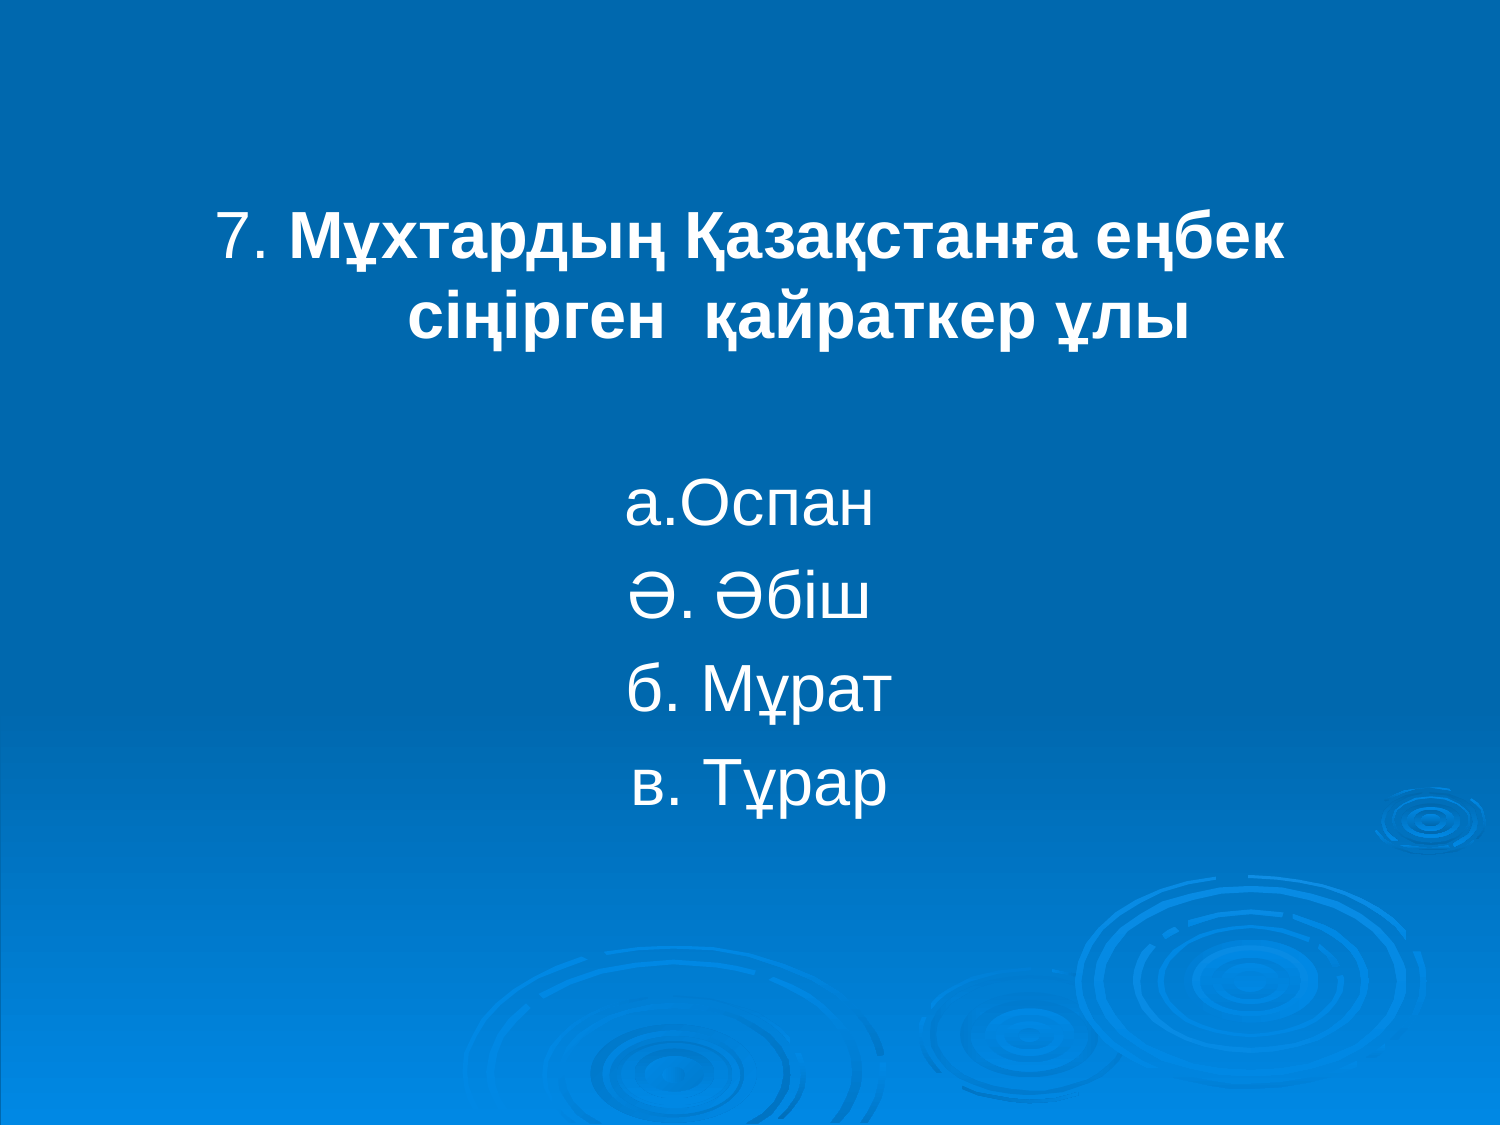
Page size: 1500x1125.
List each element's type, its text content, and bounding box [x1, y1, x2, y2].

list 7. Мұхтардың Қазақстанға еңбек сіңірген қайраткер ұлы а.Оспан Ә. Әбіш б. Мұрат в. Тұрар [74, 184, 1426, 1006]
